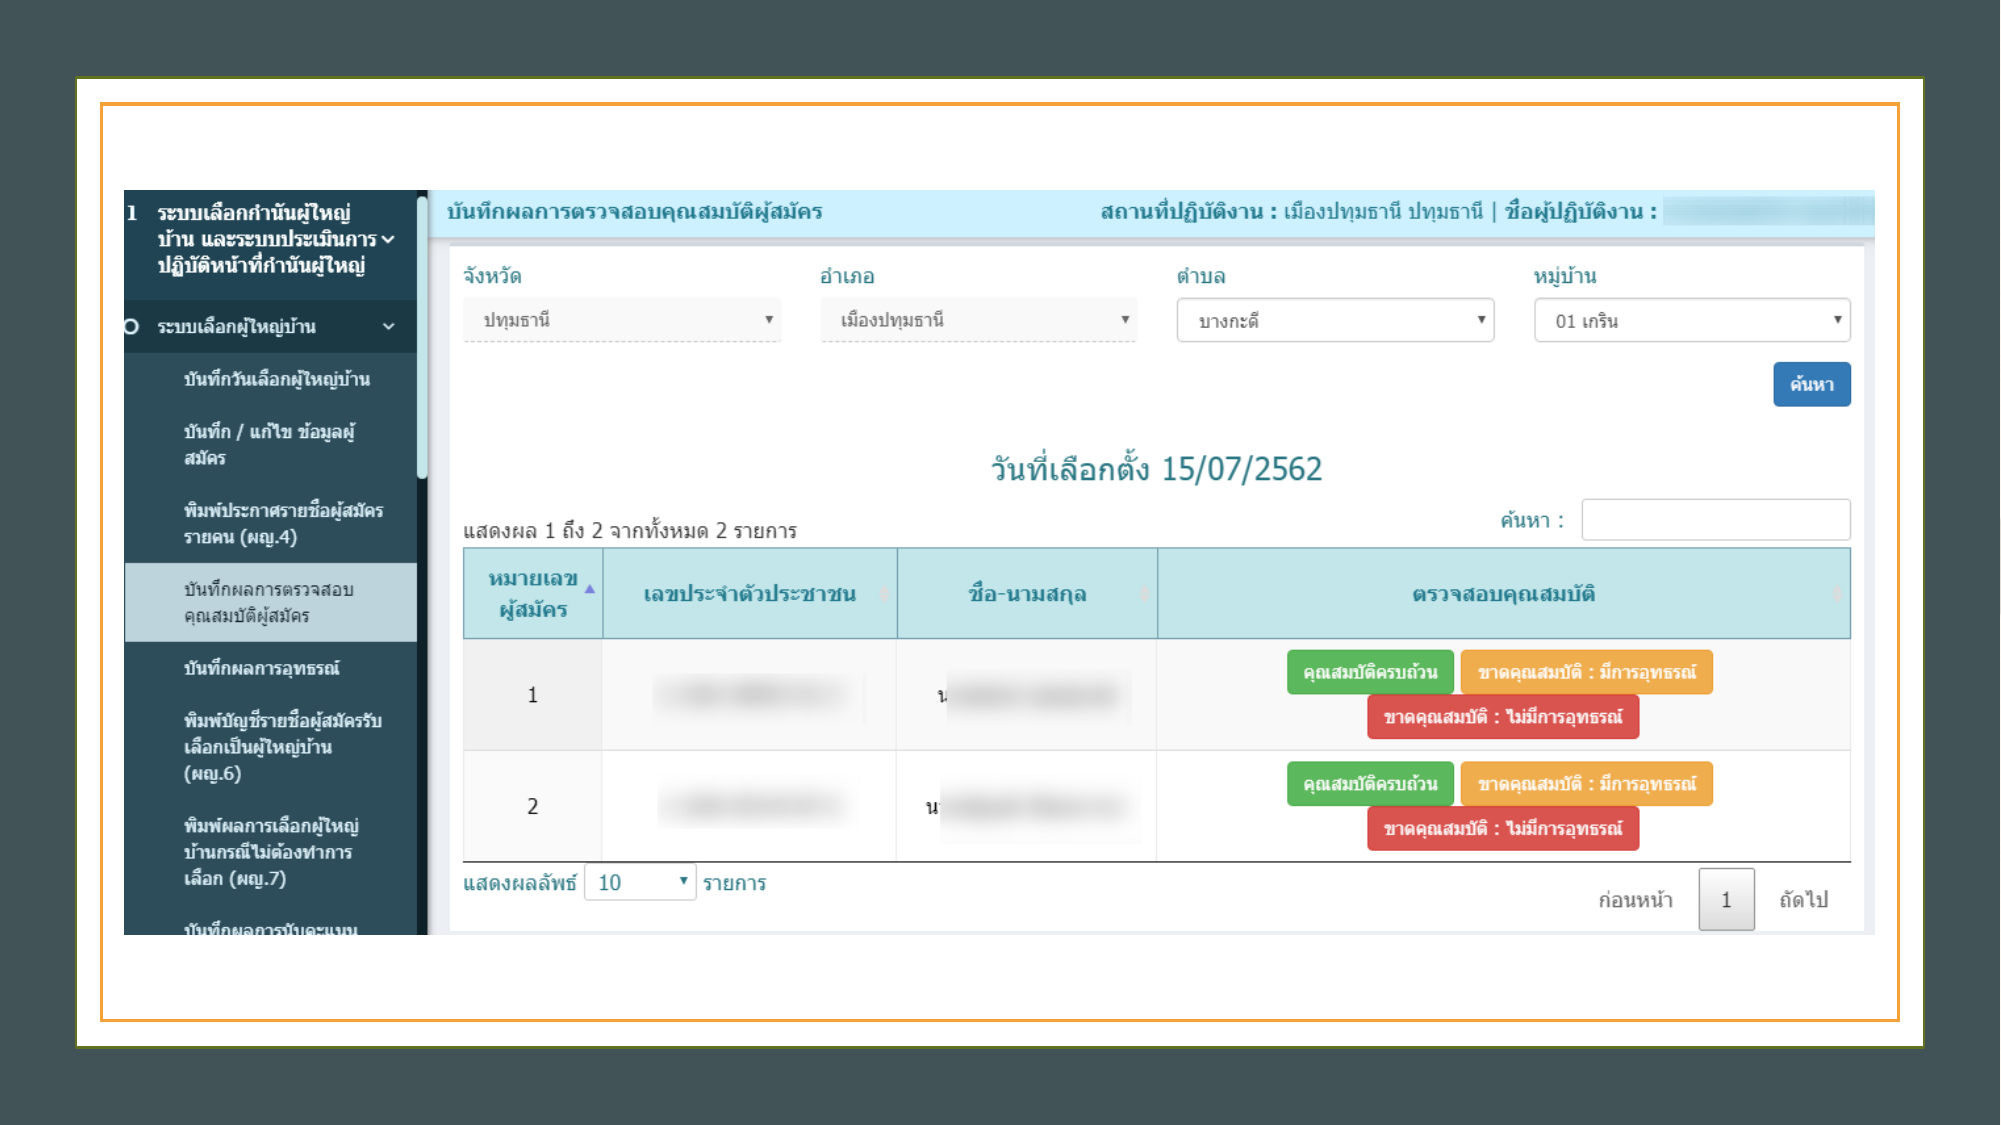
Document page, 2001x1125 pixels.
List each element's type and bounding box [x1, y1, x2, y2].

text_box [0, 0, 2000, 1125]
picture [124, 190, 1875, 935]
